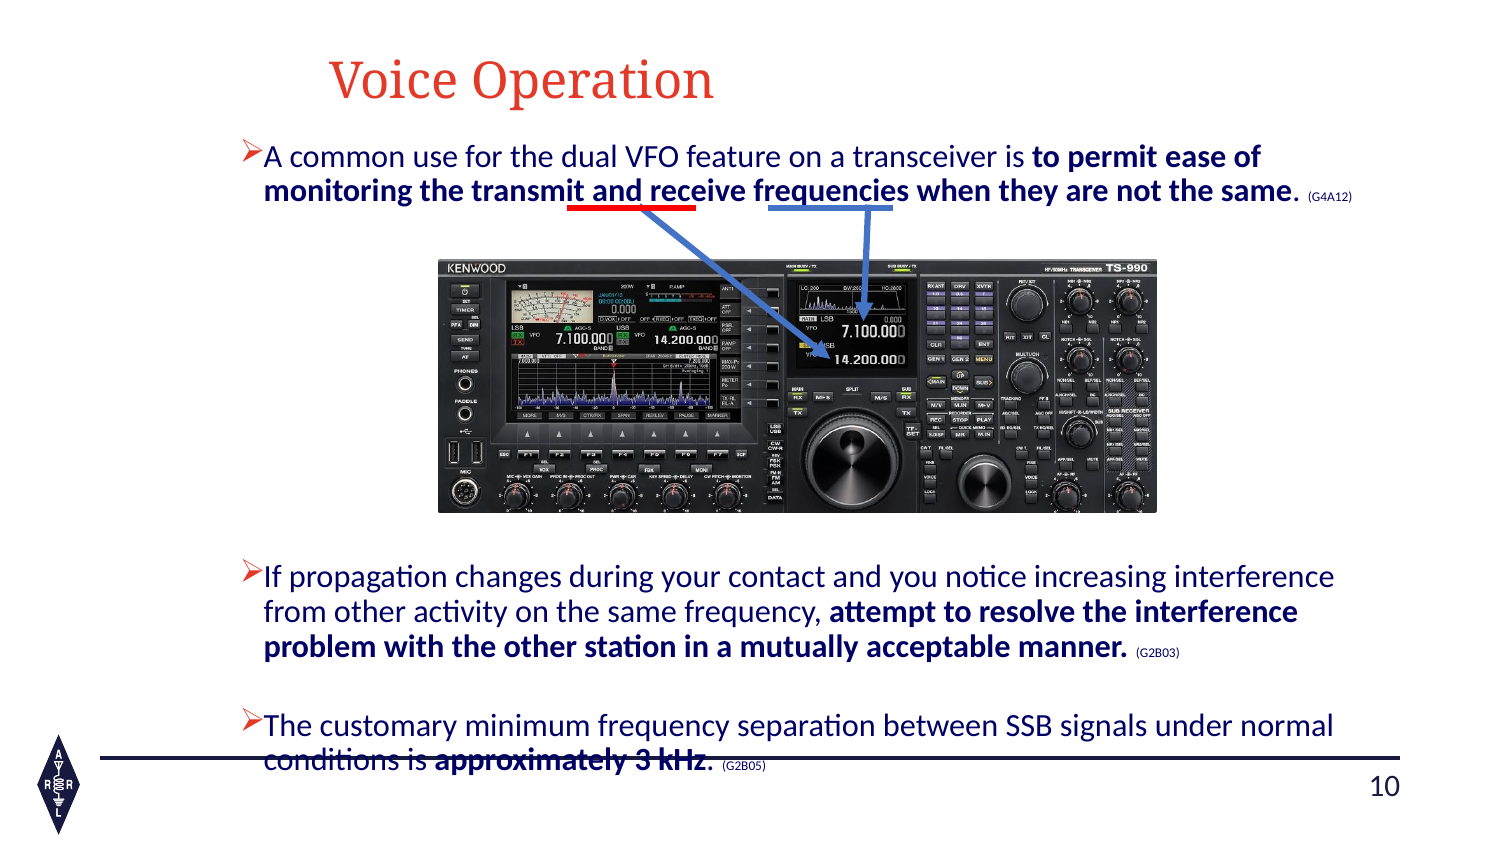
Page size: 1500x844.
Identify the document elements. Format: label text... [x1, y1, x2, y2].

picture [37, 734, 80, 835]
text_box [863, 208, 869, 322]
slide_number 10 [1302, 761, 1400, 807]
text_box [641, 207, 831, 359]
picture [438, 259, 1157, 513]
list A common use for the dual VFO feature on a transceiver is to permit ease of monitoring the transmit and receive frequencies when they are not the same. (G4A12) If propagation changes during your contact and you notice increasing interference from other activity on the same frequency, attempt to resolve the interference problem with the other station in a mutually acceptable manner. (G2B03) The customary minimum frequency separation between SSB signals under normal conditions is approximately 3 kHz. (G2B05) [239, 133, 1379, 787]
title Voice Operation [218, 48, 1282, 116]
